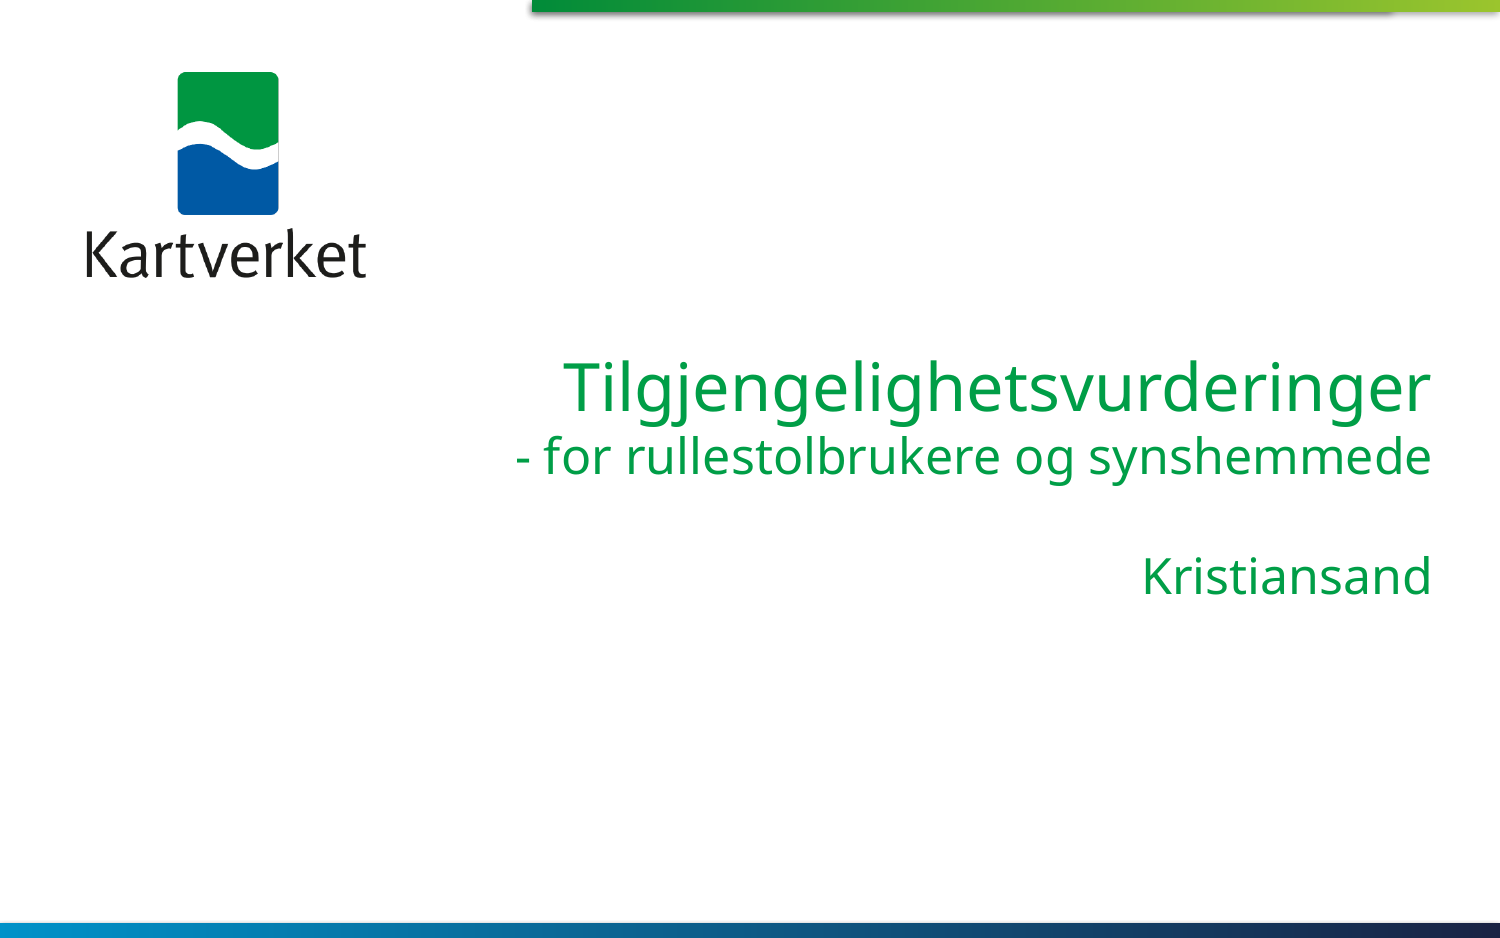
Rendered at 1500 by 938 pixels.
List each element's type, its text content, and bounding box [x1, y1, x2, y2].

text_box Tilgjengelighetsvurderinger - for rullestolbrukere og synshemmede Kristiansand [66, 337, 1449, 613]
